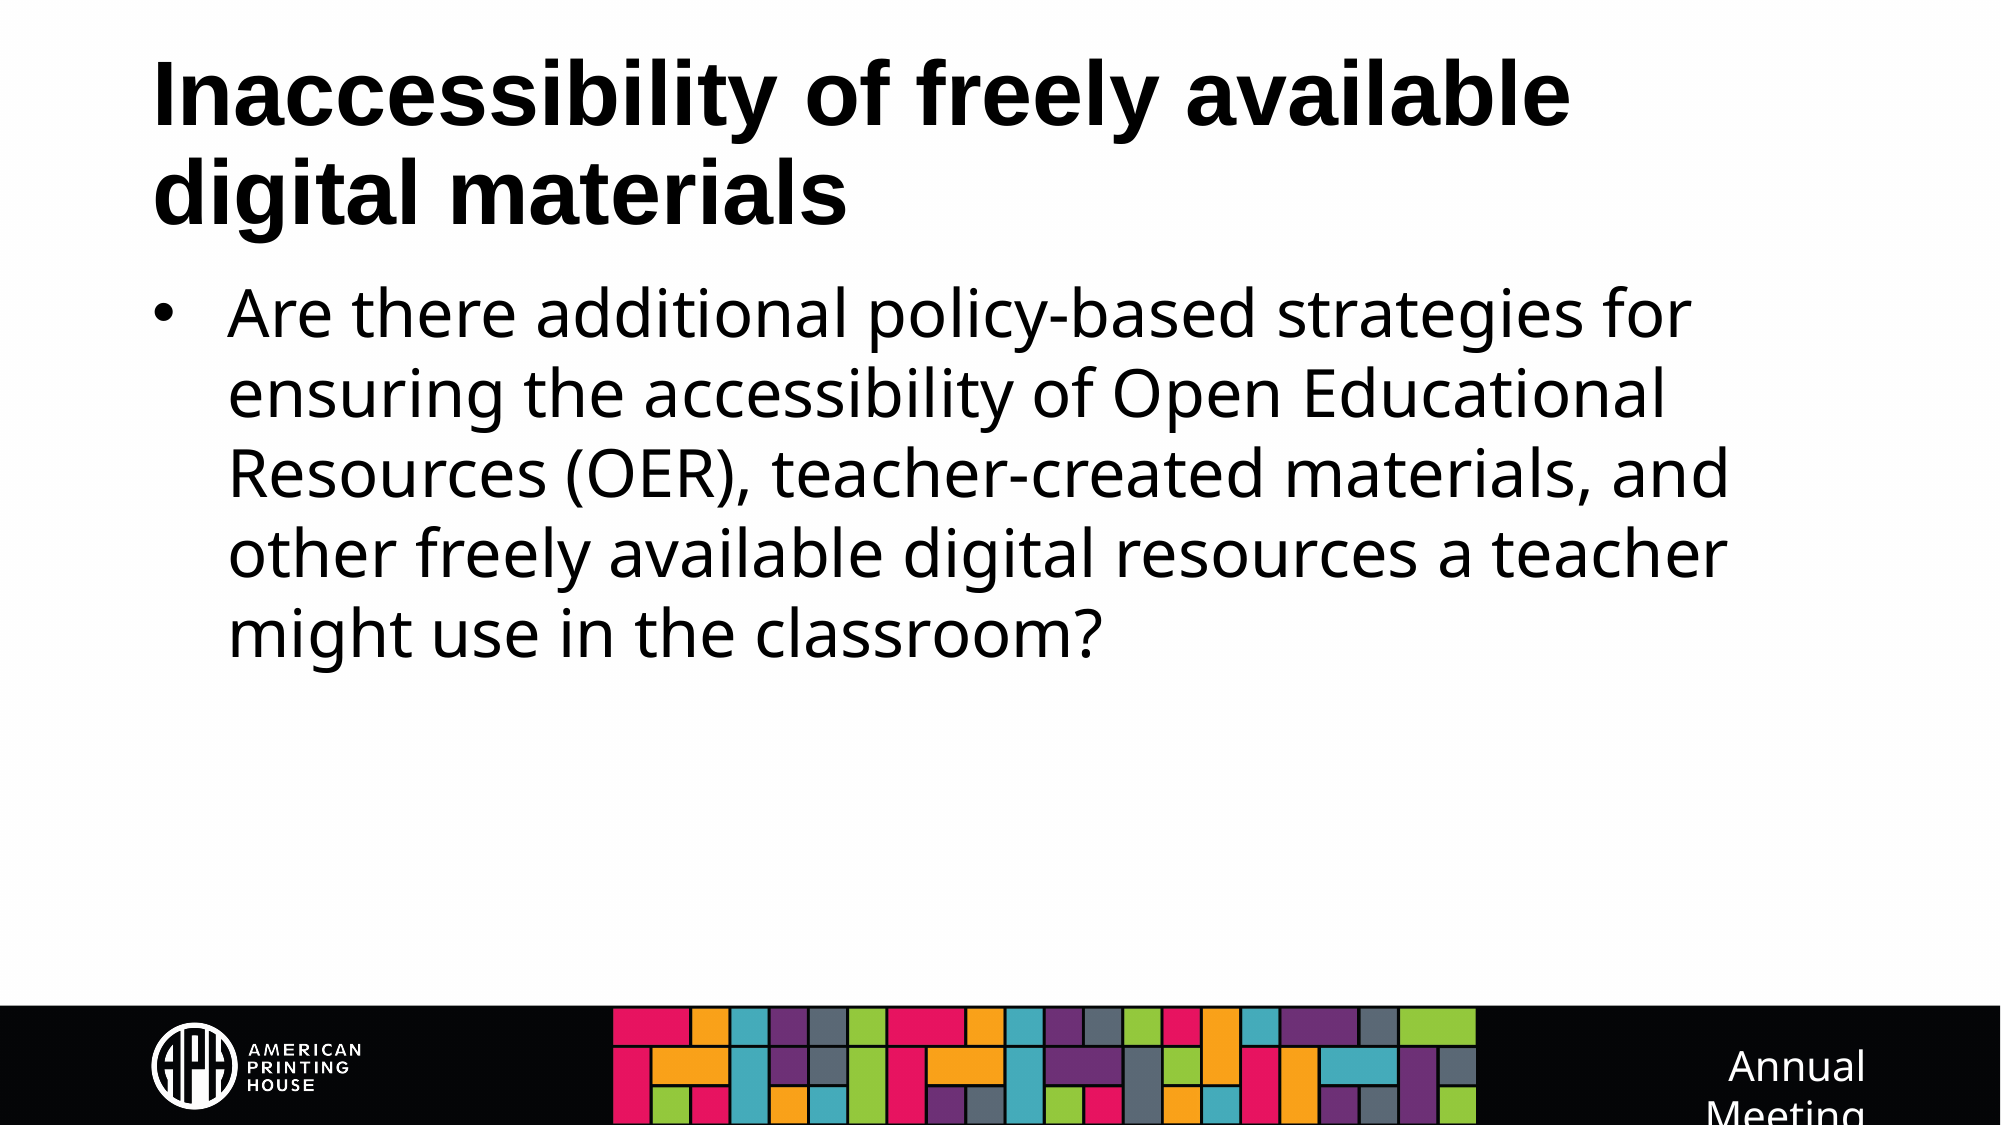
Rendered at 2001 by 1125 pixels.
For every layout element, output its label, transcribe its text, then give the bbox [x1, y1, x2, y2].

picture [1748, 1111, 1760, 1118]
title Inaccessibility of freely available digital materials [137, 59, 1863, 232]
picture [0, 0, 2001, 1125]
list Are there additional policy-based strategies for ensuring the accessibility of Open Educational Resources (OER), teacher-created materials, and other freely available digital resources a teacher might use in the classroom? [137, 263, 1863, 909]
picture [1821, 1111, 1833, 1125]
picture [1727, 1107, 1734, 1125]
picture [1711, 1105, 1719, 1125]
picture [1846, 1111, 1858, 1125]
picture [1771, 1111, 1783, 1118]
